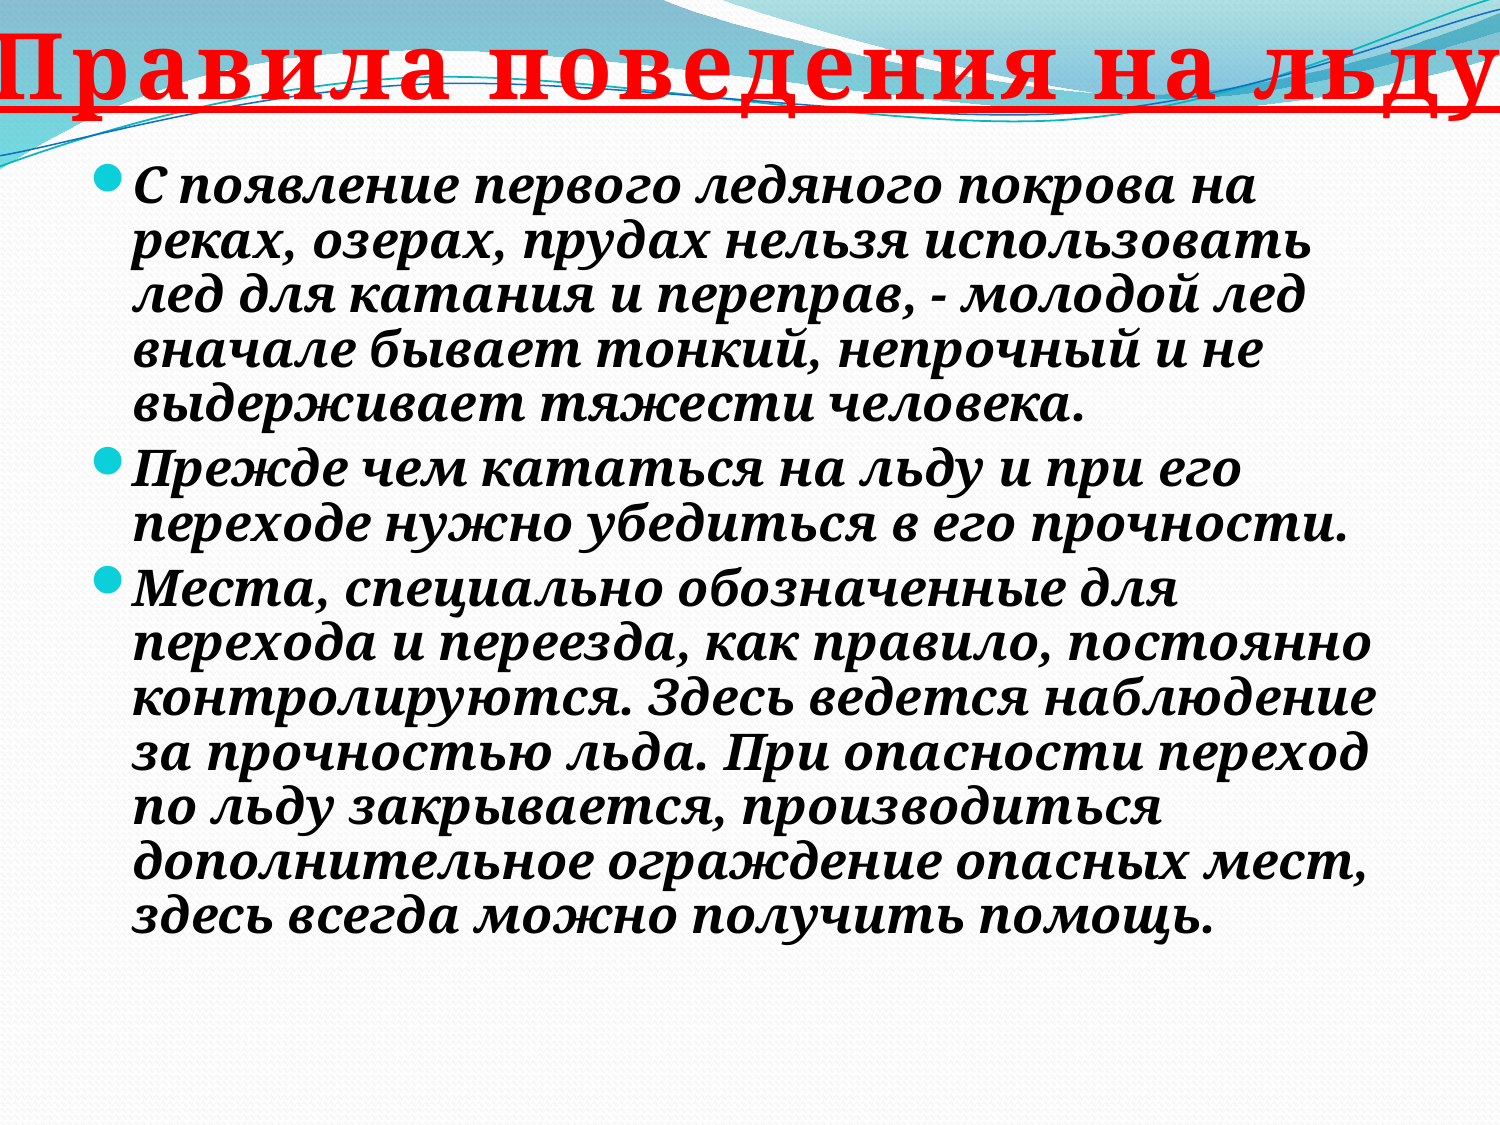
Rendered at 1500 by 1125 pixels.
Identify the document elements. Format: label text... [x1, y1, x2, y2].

text_box Правила поведения на льду [0, 0, 1500, 125]
list С появление первого ледяного покрова на реках, озерах, прудах нельзя использовать лед для катания и переправ, - молодой лед вначале бывает тонкий, непрочный и не выдерживает тяжести человека. Прежде чем кататься на льду и при его переходе нужно убедиться в его прочности. Места, специально обозначенные для перехода и переезда, как правило, постоянно контролируются. Здесь ведется наблюдение за прочностью льда. При опасности переход по льду закрывается, производиться дополнительное ограждение опасных мест, здесь всегда можно получить помощь. [75, 152, 1425, 1038]
